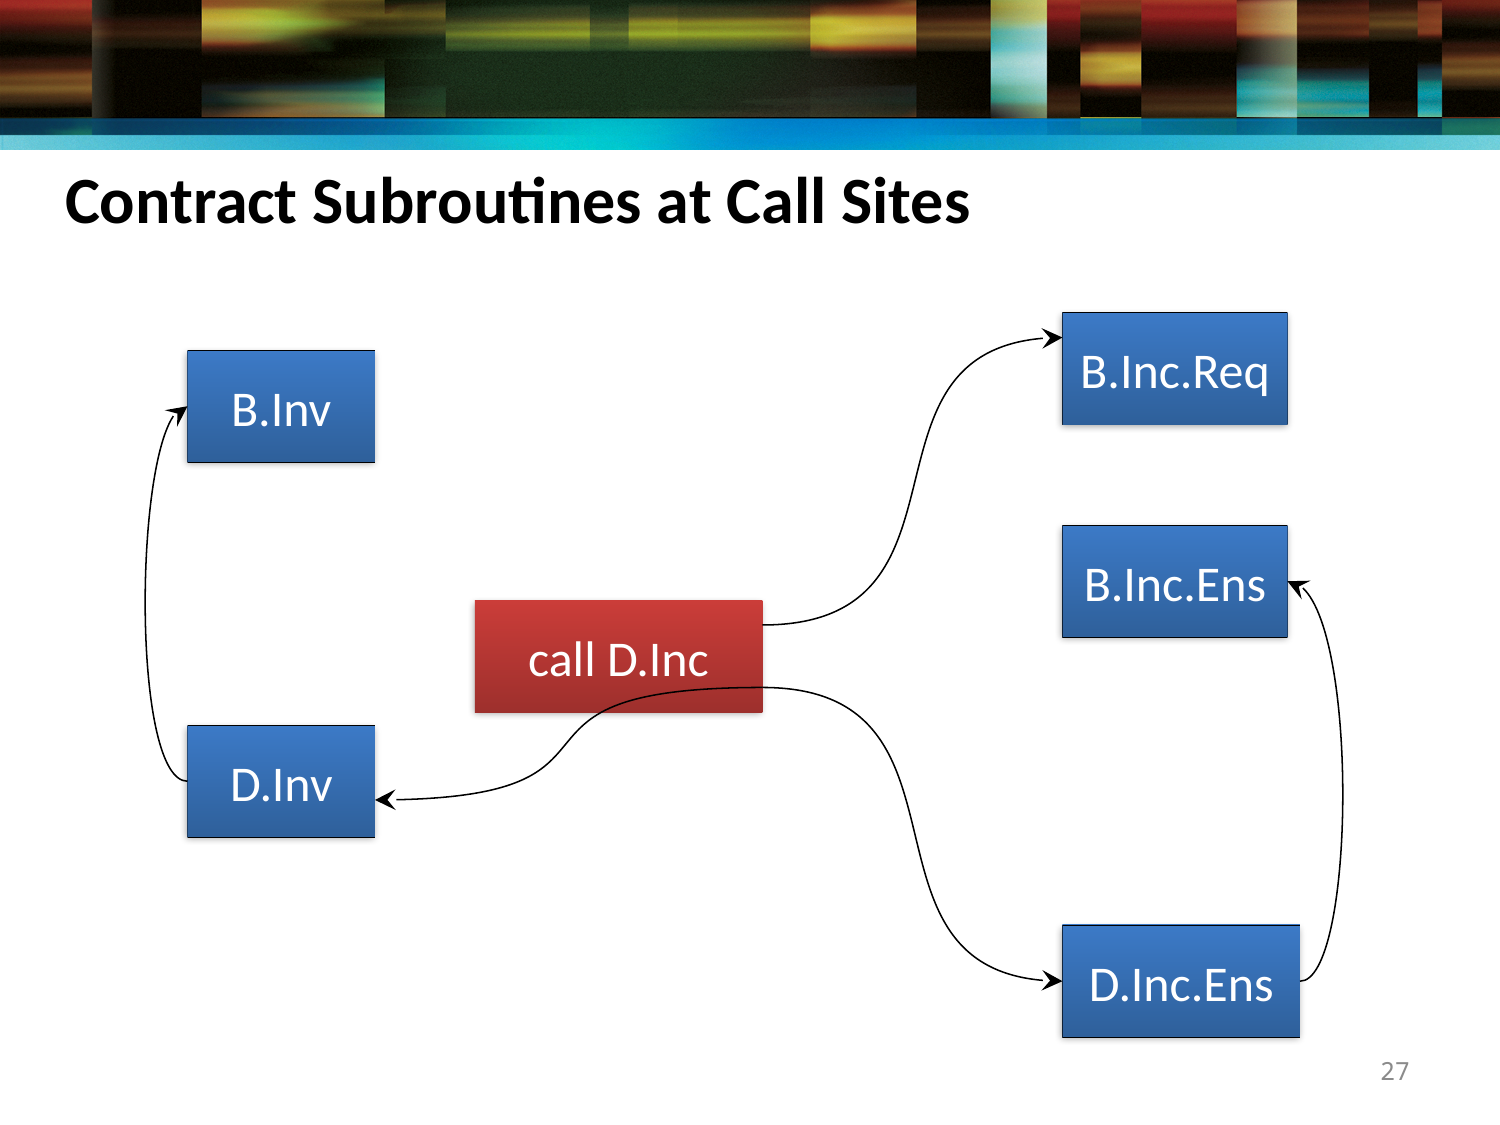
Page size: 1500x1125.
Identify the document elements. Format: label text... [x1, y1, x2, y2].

text_box call D.Inc [474, 600, 763, 685]
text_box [374, 687, 763, 801]
title Contract Subroutines at Call Sites [50, 149, 1450, 246]
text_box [762, 687, 1063, 982]
text_box D.Inc.Ens [1062, 924, 1300, 1038]
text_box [1287, 581, 1301, 982]
text_box B.Inv [187, 350, 375, 463]
slide_number 27 [1074, 1042, 1425, 1103]
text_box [762, 337, 1063, 626]
text_box B.Inc.Req [1062, 312, 1288, 425]
picture [0, 0, 1500, 150]
text_box D.Inv [187, 725, 375, 838]
text_box B.Inc.Ens [1062, 525, 1288, 638]
